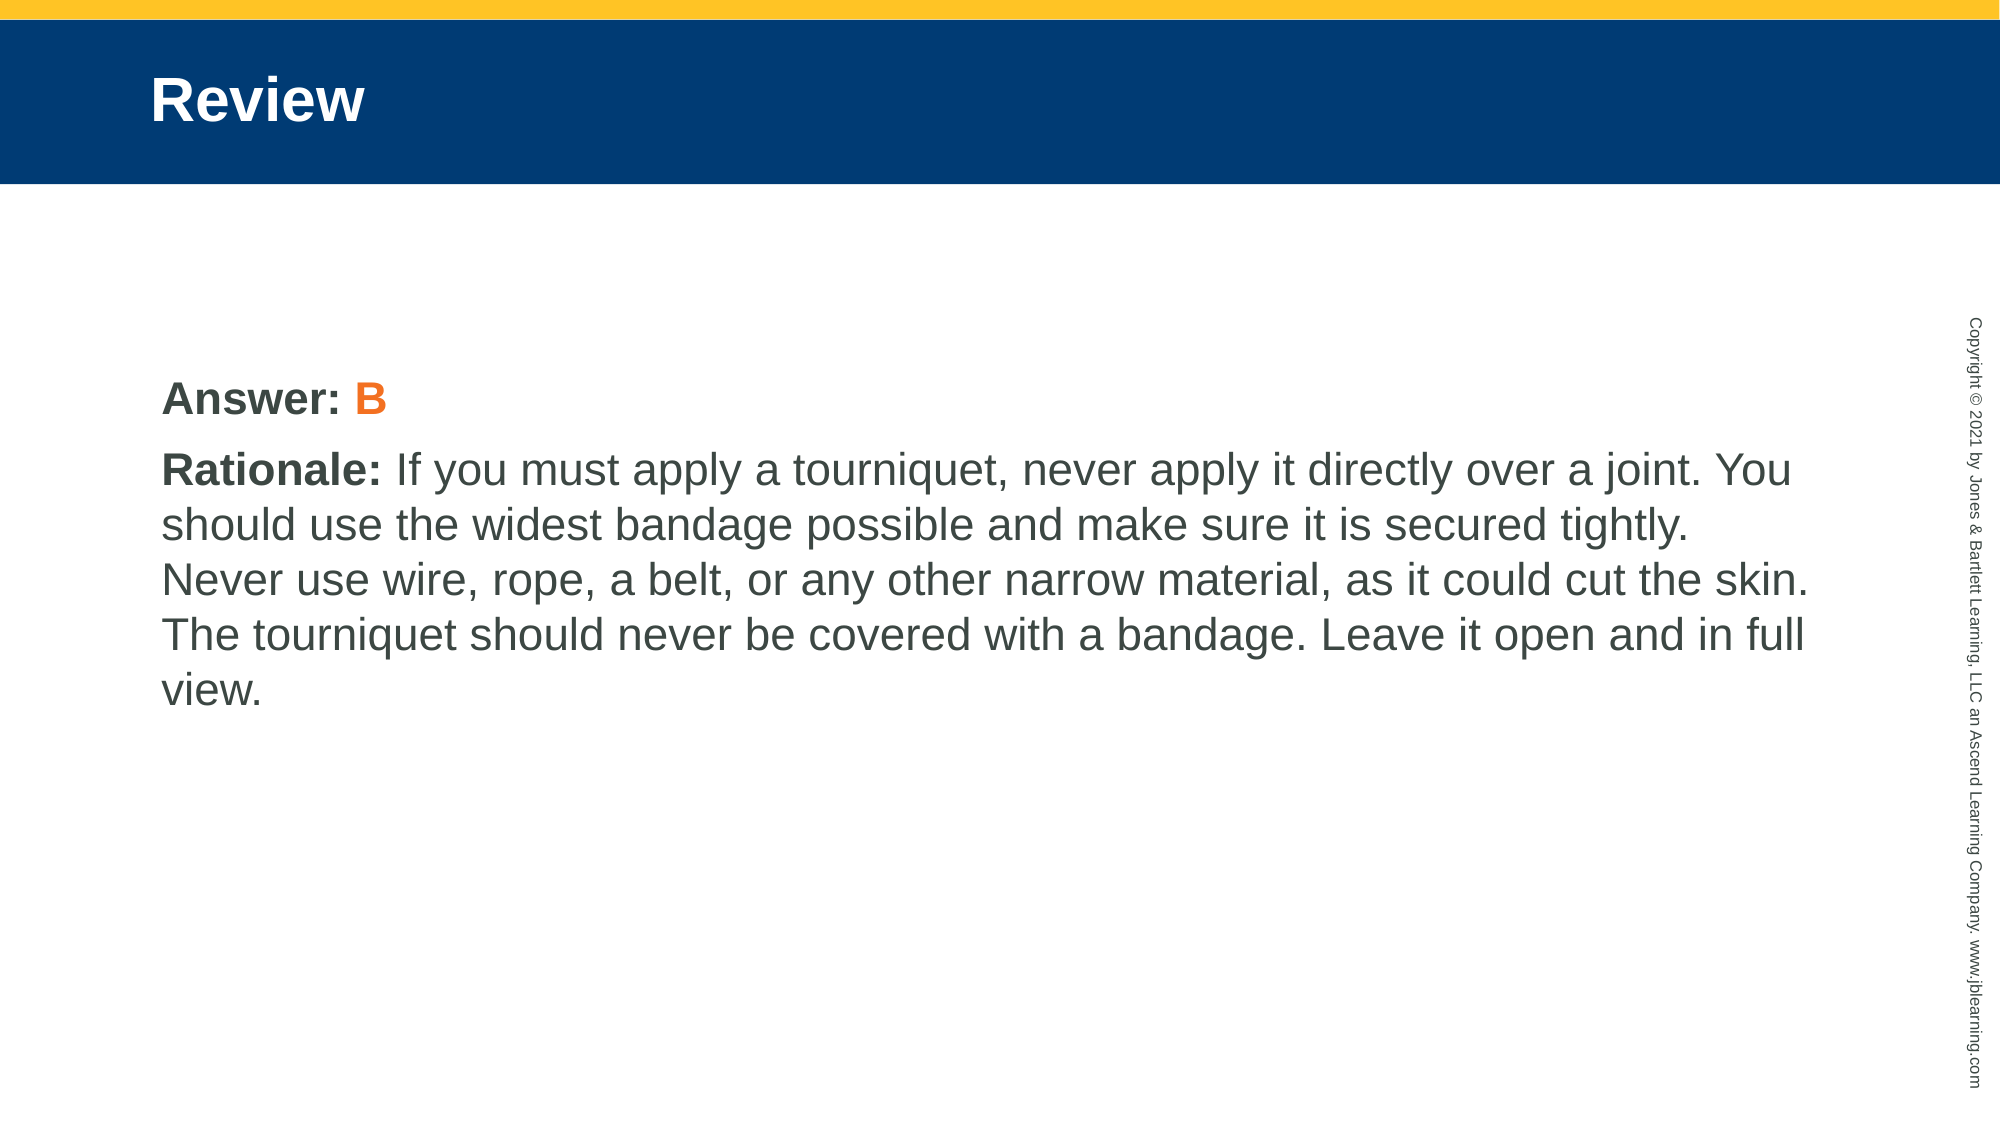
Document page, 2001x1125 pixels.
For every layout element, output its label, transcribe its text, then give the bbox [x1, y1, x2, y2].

list Answer: B Rationale: If you must apply a tourniquet, never apply it directly over a joint. You should use the widest bandage possible and make sure it is secured tightly. Never use wire, rope, a belt, or any other narrow material, as it could cut the skin. The tourniquet should never be covered with a bandage. Leave it open and in full view. [146, 361, 1859, 1016]
title Review [0, 19, 2000, 185]
